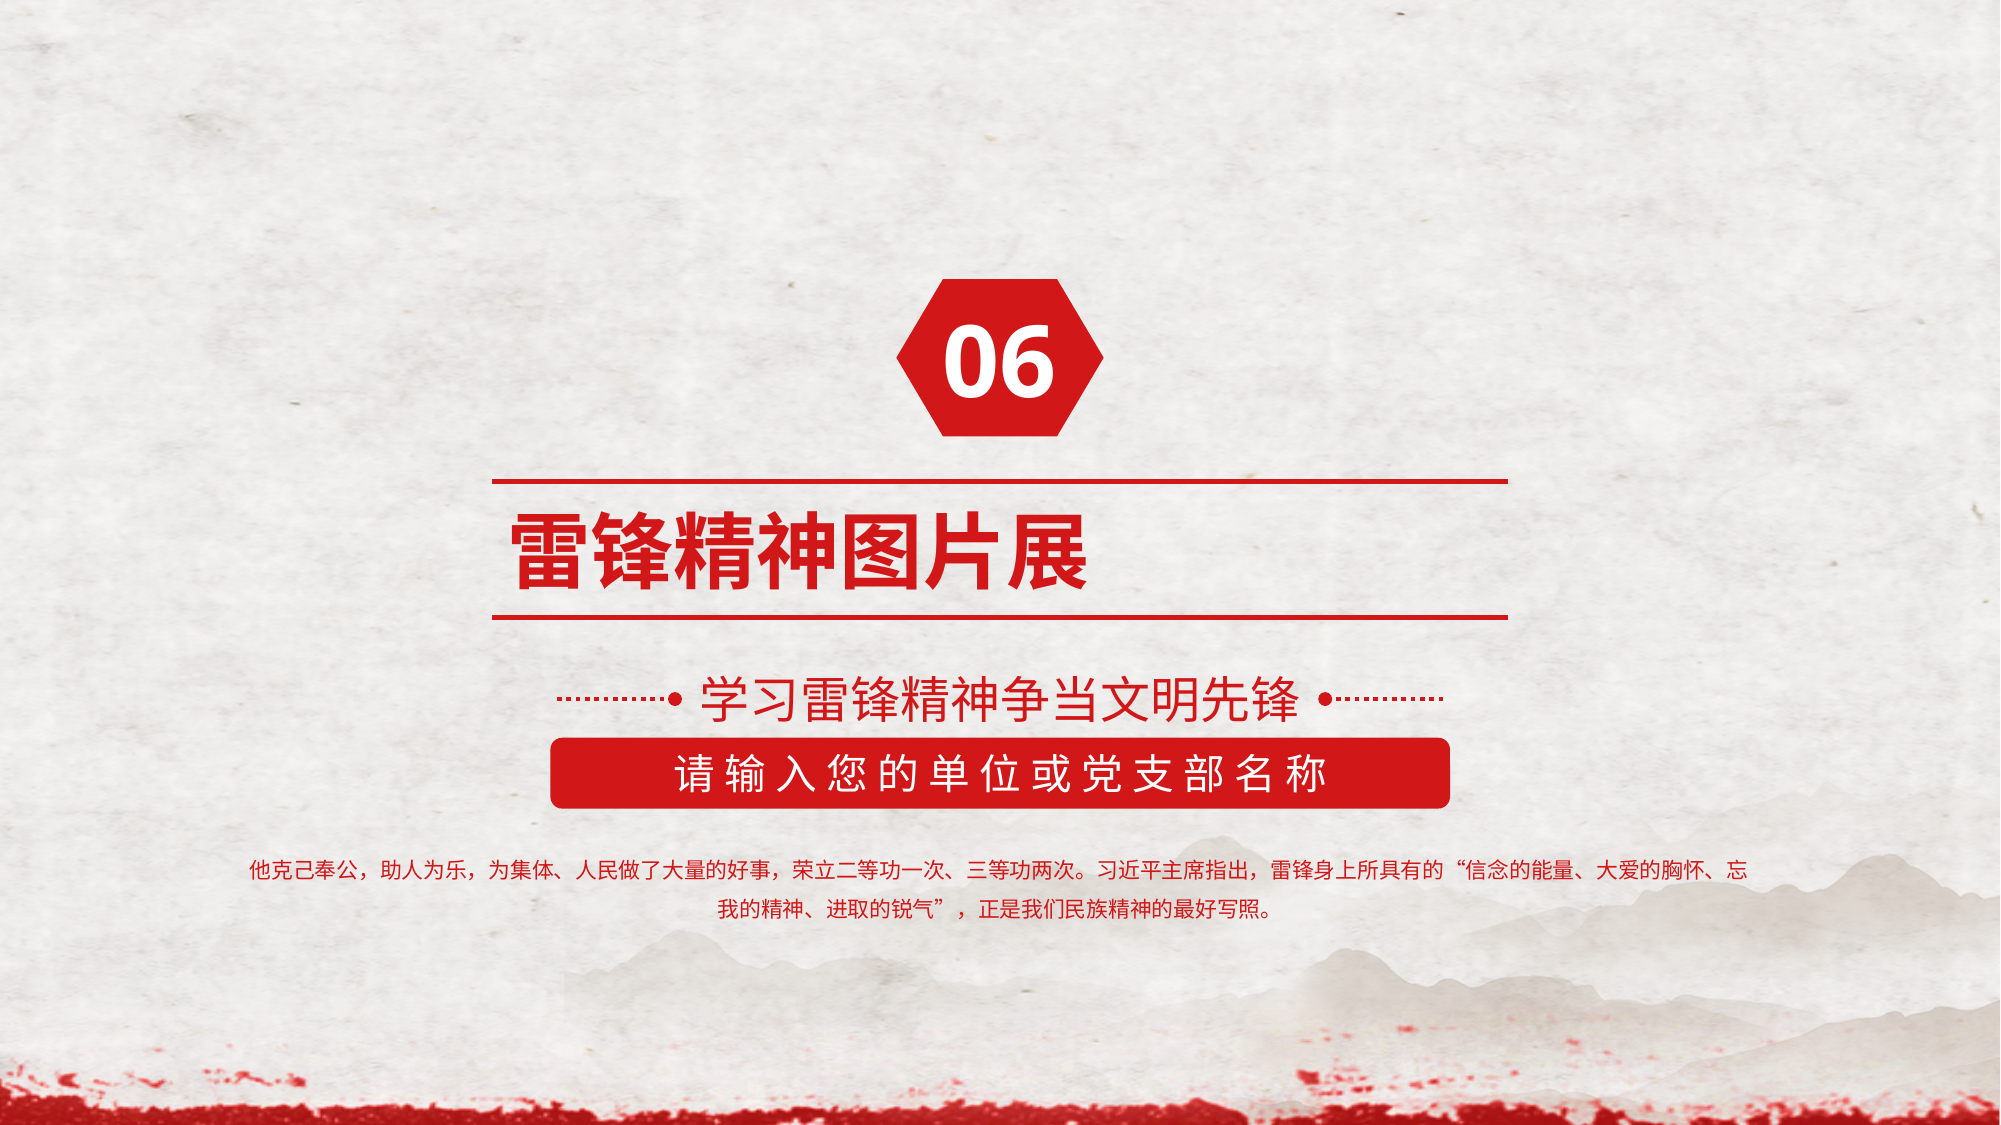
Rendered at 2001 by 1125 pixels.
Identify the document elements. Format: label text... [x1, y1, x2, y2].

text_box 学习雷锋精神争当文明先锋 [685, 661, 1315, 735]
picture [0, 0, 2001, 1125]
text_box 请 输 入 您 的 单 位 或 党 支 部 名 称 [548, 735, 1453, 811]
text_box 他克己奉公，助人为乐，为集体、人民做了大量的好事，荣立二等功一次、三等功两次。习近平主席指出，雷锋身上所具有的“信念的能量、大爱的胸怀、忘我的精神、进取的锐气”，正是我们民族精神的最好写照。 [232, 836, 1769, 930]
text_box 06 [894, 276, 1106, 439]
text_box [491, 481, 1508, 618]
